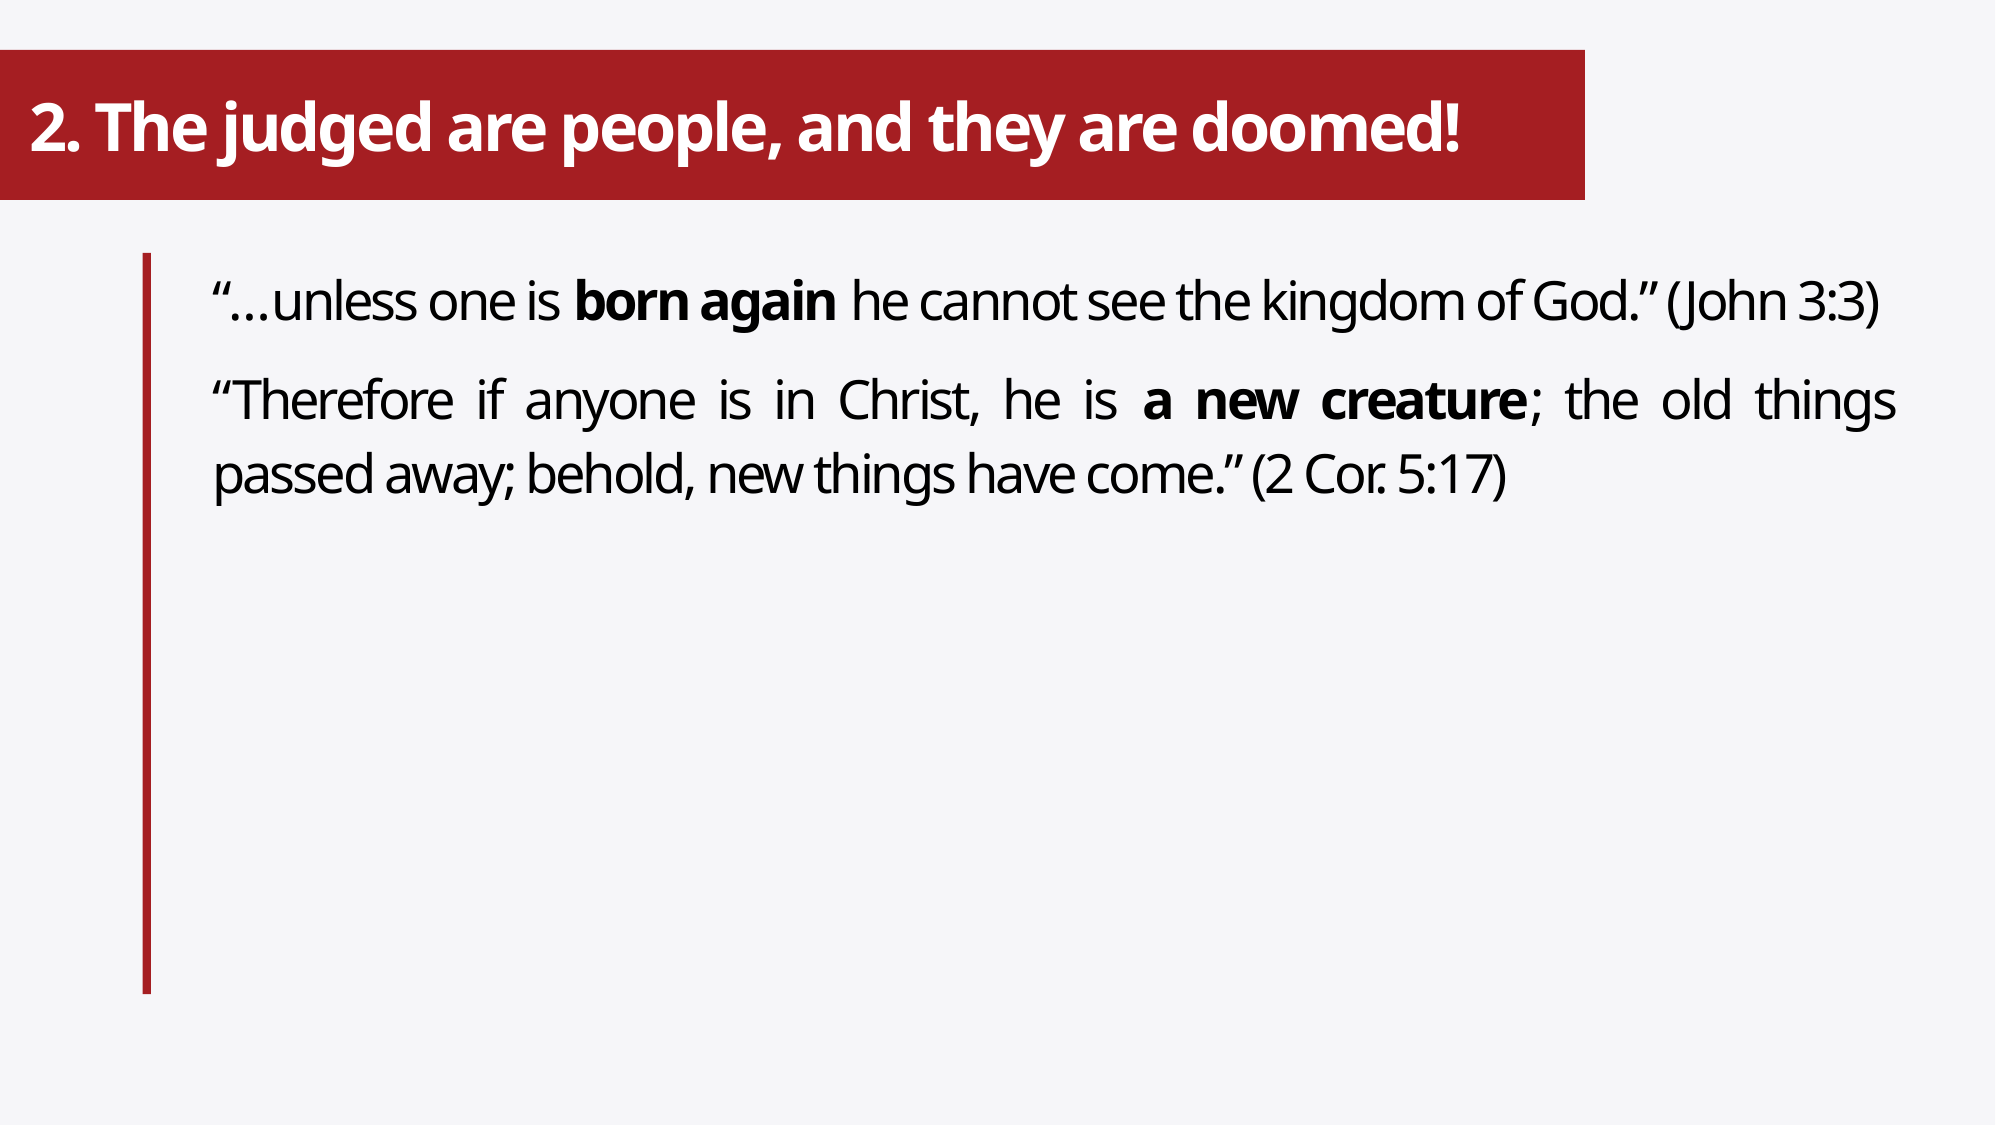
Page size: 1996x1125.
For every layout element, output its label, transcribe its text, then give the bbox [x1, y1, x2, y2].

title 2. The judged are people, and they are doomed! [14, 62, 1810, 188]
subtitle “…unless one is born again he cannot see the kingdom of God.” (John 3:3) “Therefore if anyone is in Christ, he is a new creature; the old things passed away; behold, new things have come.” (2 Cor. 5:17) [197, 249, 1910, 1000]
